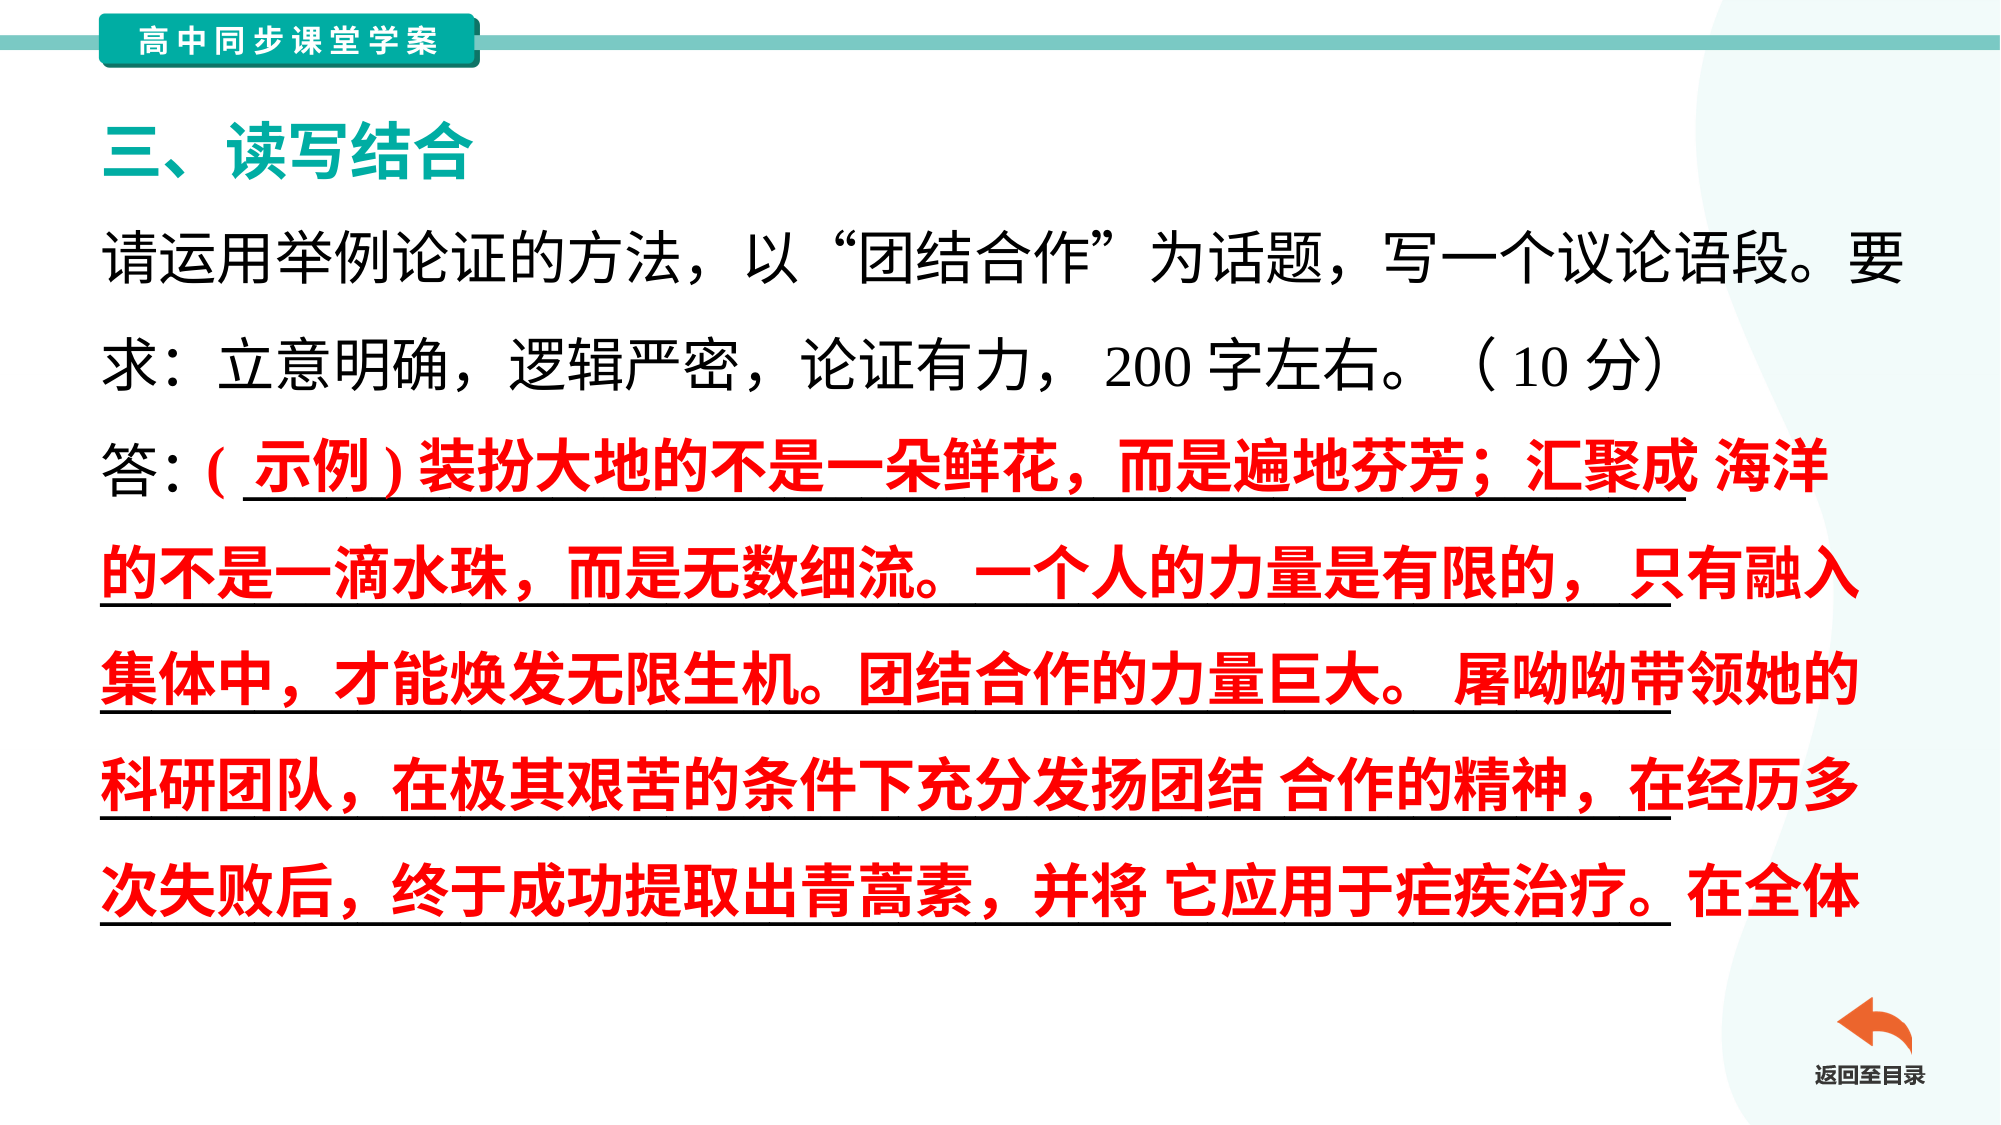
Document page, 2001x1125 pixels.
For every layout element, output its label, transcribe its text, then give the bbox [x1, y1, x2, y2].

text_box 三、读写结合 [100, 76, 1899, 185]
text_box 请运用举例论证的方法，以“团结合作”为话题，写一个议论语段。要 求：立意明确，逻辑严密，论证有力，200字左右。（10分） 答： ________________________________________________________ _____________________________________________________________ _____________________________________________________________ _____________________________________________________________ _____________________________________________________________ [100, 185, 1899, 393]
text_box 请运用举例论证的方法，以“团结合作”为话题，写一个议论语段。要 求：立意明确，逻辑严密，论证有力，200字左右。（10分） 答： ________________________________________________________ _____________________________________________________________ _____________________________________________________________ _____________________________________________________________ _____________________________________________________________ [100, 925, 1899, 930]
text_box ( 示例)装扮大地的不是一朵鲜花，而是遍地芬芳；汇聚成 海洋 的不是一滴水珠，而是无数细流。一个人的力量是有限的， 只有融入 集体中，才能焕发无限生机。团结合作的力量巨大。 屠呦呦带领她的 科研团队，在极其艰苦的条件下充分发扬团结 合作的精神，在经历多 次失败后，终于成功提取出青蒿素，并将 它应用于疟疾治疗。在全体 [100, 393, 1899, 925]
picture [0, 0, 2000, 1125]
